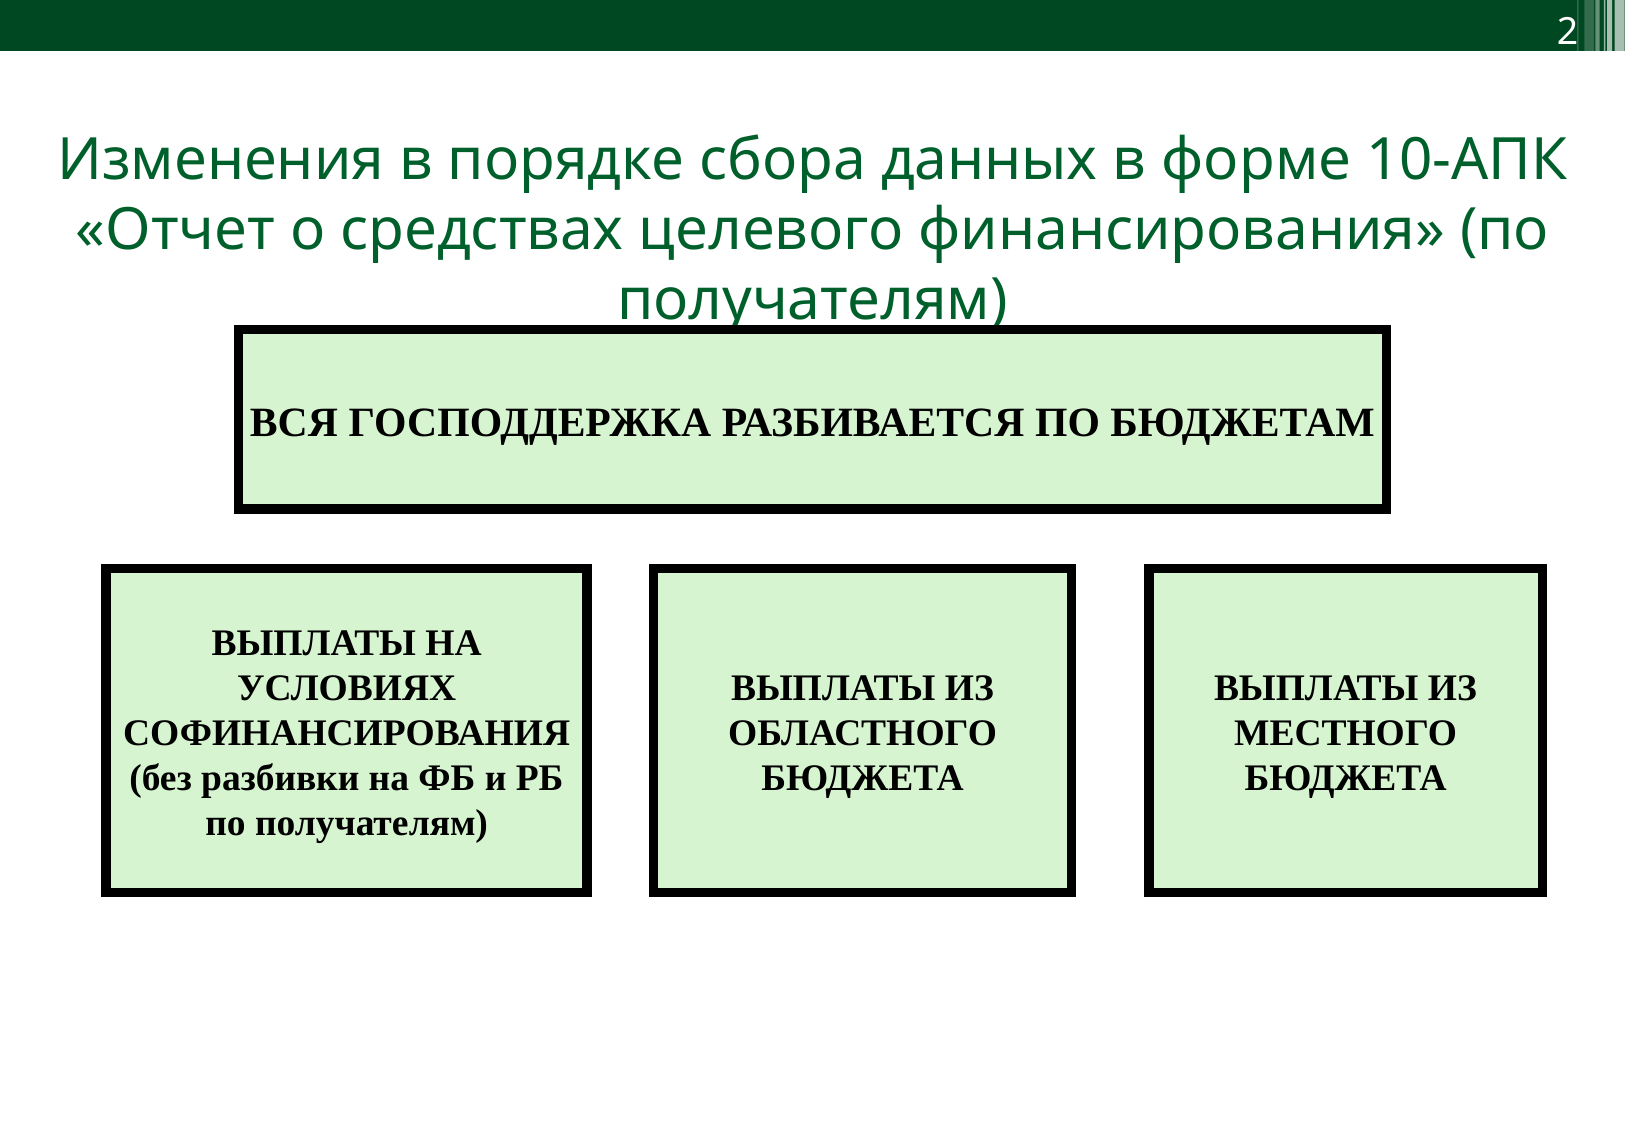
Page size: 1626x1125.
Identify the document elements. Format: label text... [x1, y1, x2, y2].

text_box ВЫПЛАТЫ НА УСЛОВИЯХ СОФИНАНСИРОВАНИЯ (без разбивки на ФБ и РБ по получателям) [105, 568, 588, 894]
text_box Изменения в порядке сбора данных в форме 10-АПК «Отчет о средствах целевого финансирования» (по получателям) [0, 113, 1625, 339]
text_box ВЫПЛАТЫ ИЗ ОБЛАСТНОГО БЮДЖЕТА [653, 568, 1072, 894]
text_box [179, 411, 1557, 510]
text_box ВСЯ ГОСПОДДЕРЖКА РАЗБИВАЕТСЯ ПО БЮДЖЕТАМ [238, 329, 1387, 411]
text_box ВЫПЛАТЫ ИЗ МЕСТНОГО БЮДЖЕТА [1148, 568, 1543, 894]
